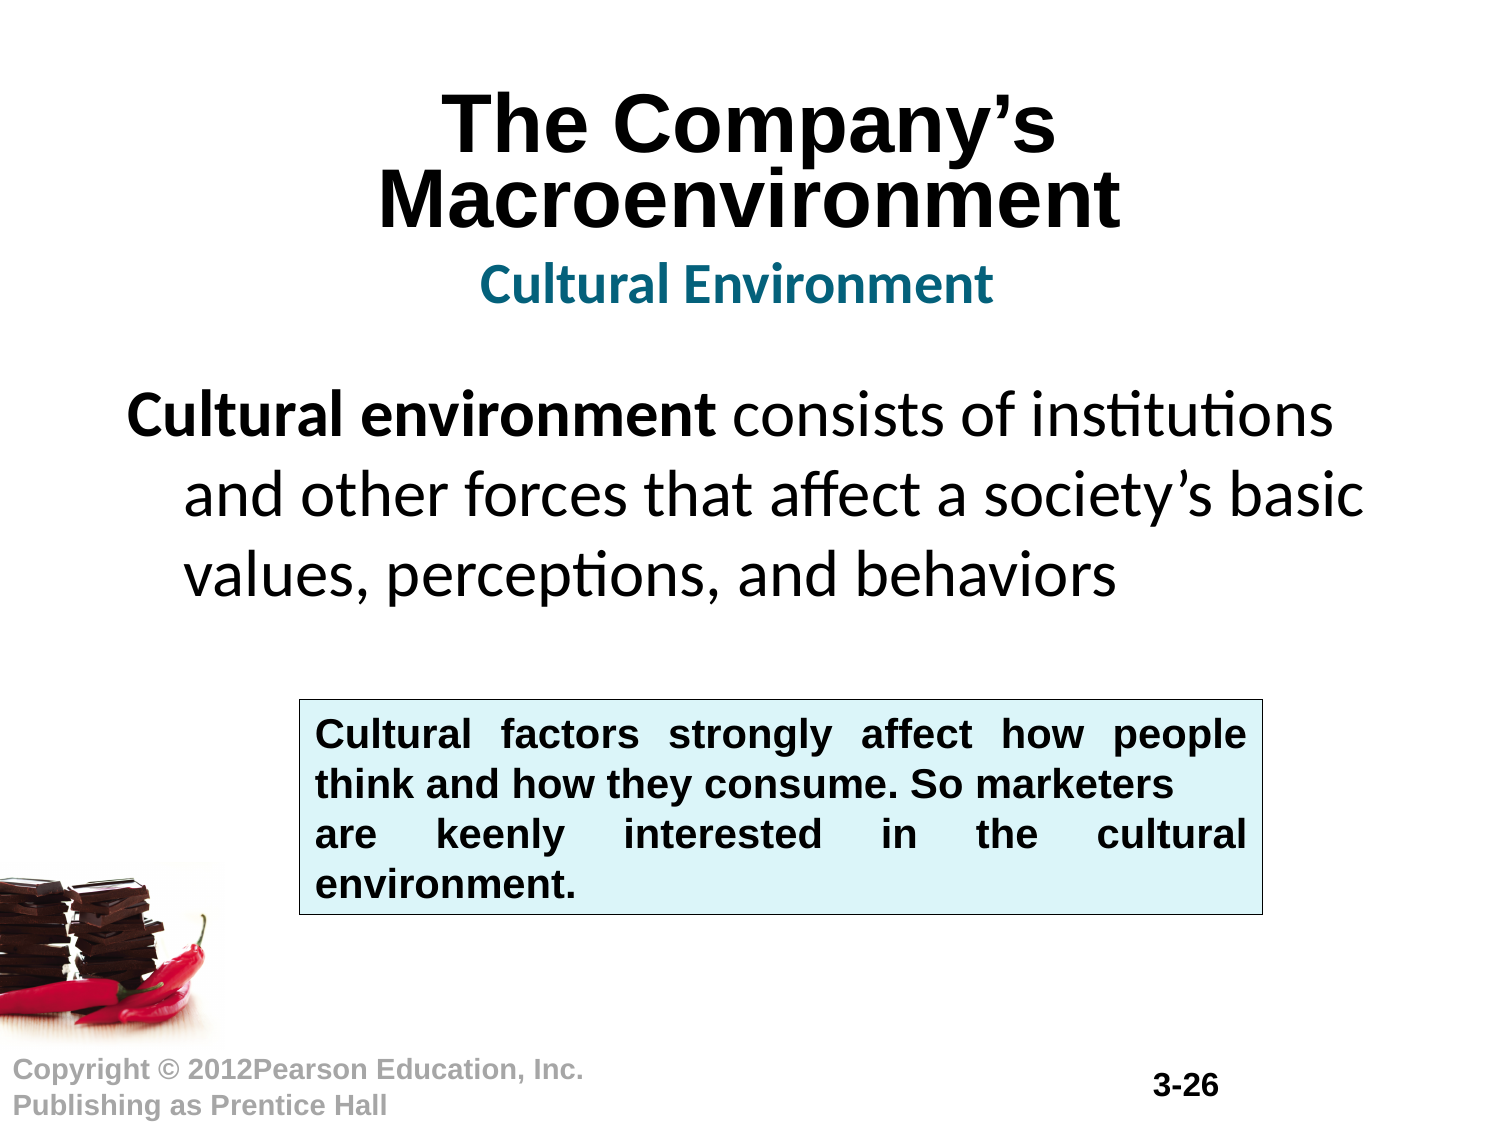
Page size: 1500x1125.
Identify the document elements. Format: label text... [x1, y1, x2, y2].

text_box Cultural factors strongly affect how people think and how they consume. So marketers are keenly interested in the cultural environment. [299, 699, 1263, 915]
list Cultural environment consists of institutions and other forces that affect a society’s basic values, perceptions, and behaviors [112, 362, 1388, 1038]
picture [0, 862, 225, 1050]
title The Company’s Macroenvironment [112, 37, 1388, 226]
list Cultural Environment [149, 237, 1326, 301]
